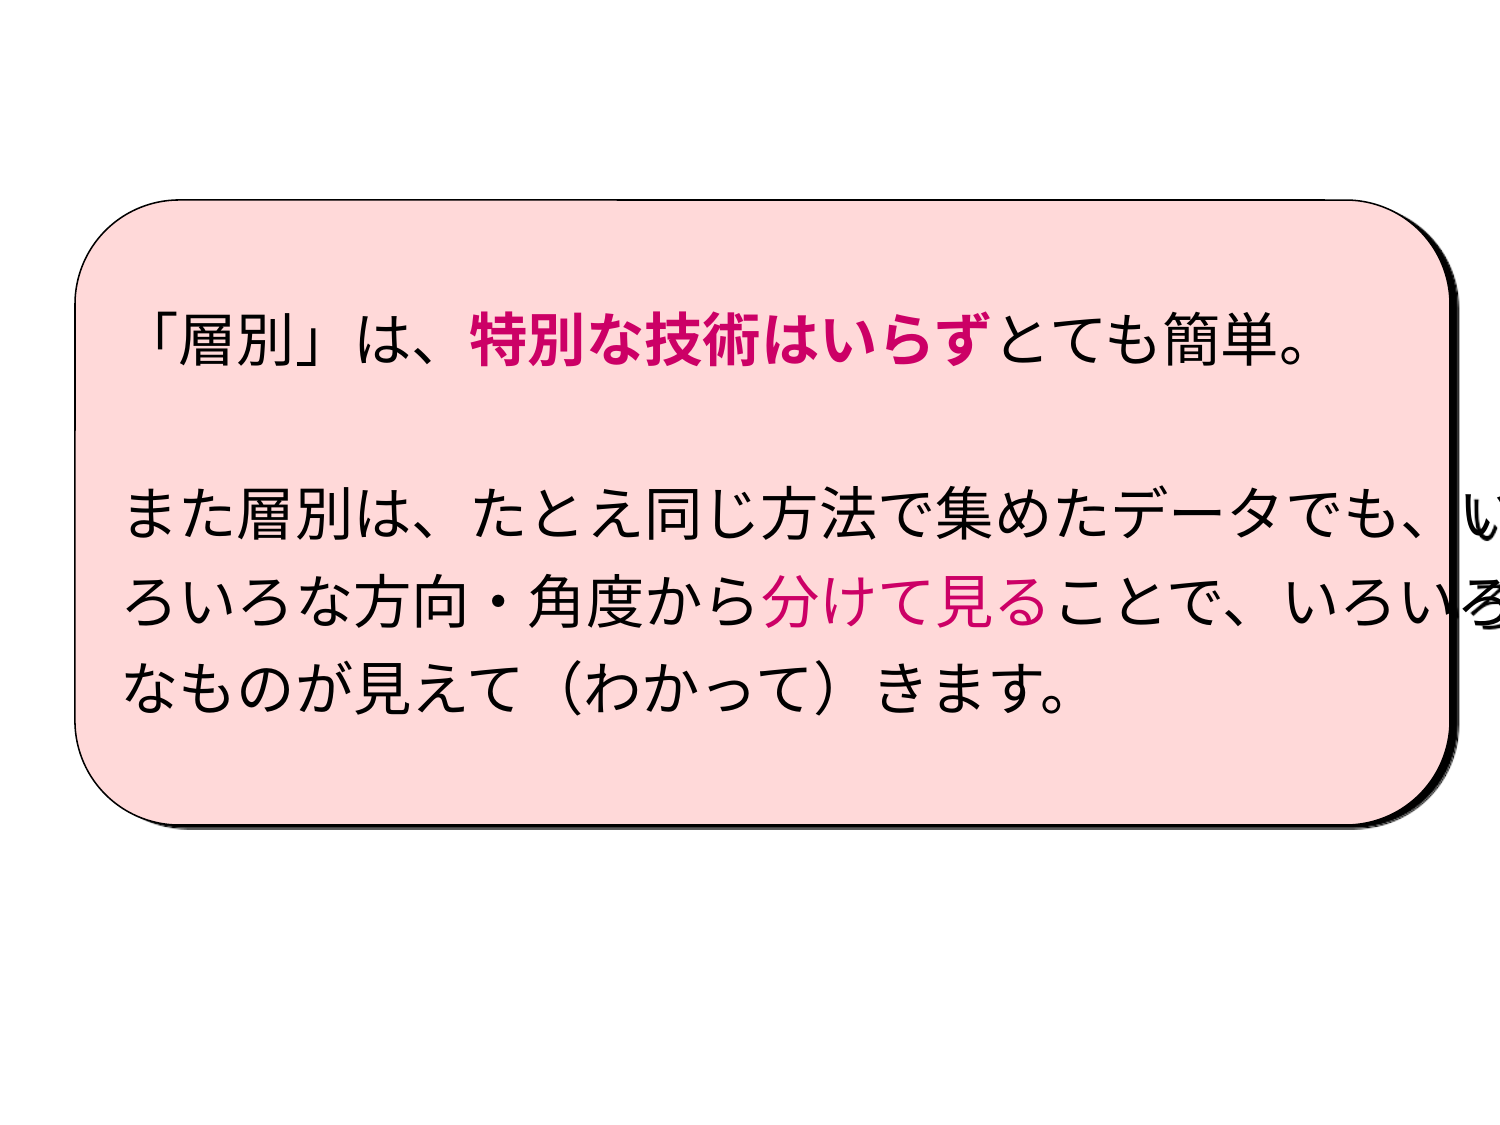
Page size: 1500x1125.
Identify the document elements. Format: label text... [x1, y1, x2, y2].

text_box 「層別」は、特別な技術はいらずとても簡単。 また層別は、たとえ同じ方法で集めたデータでも、い ろいろな方向・角度から分けて見ることで、いろいろ なものが見えて（わかって）きます。 [74, 199, 1450, 826]
